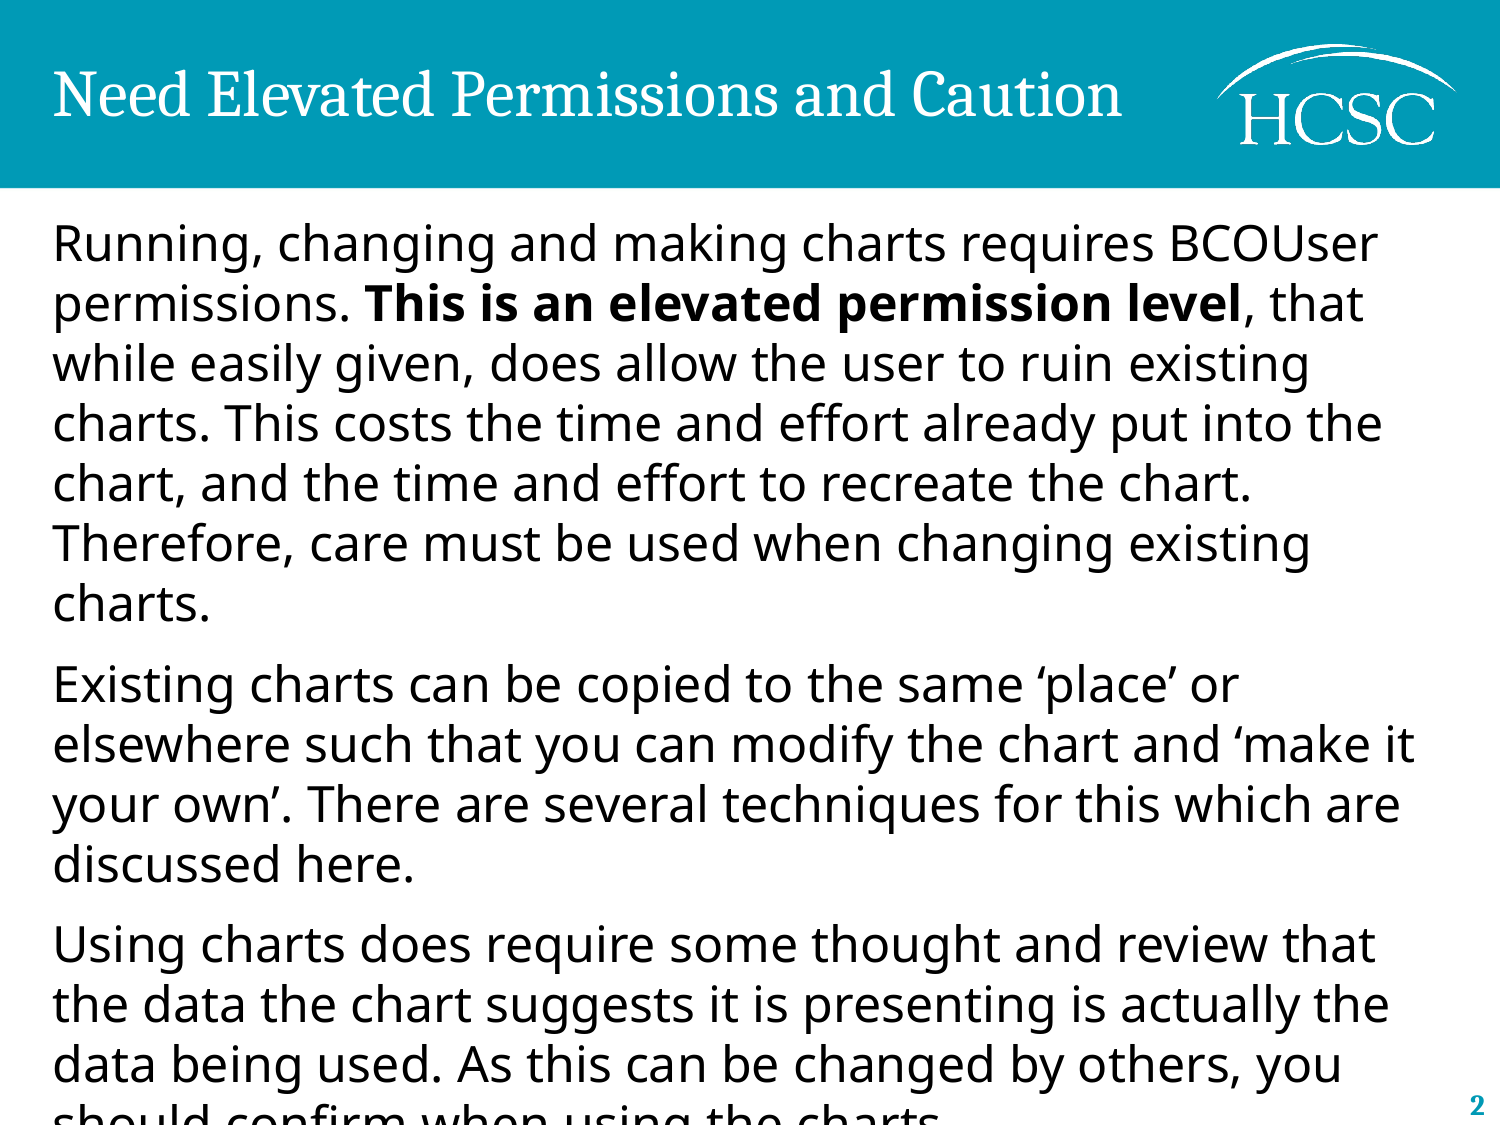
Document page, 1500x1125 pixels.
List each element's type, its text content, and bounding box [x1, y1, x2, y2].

picture [0, 0, 1500, 656]
list Running, changing and making charts requires BCOUser permissions. This is an elevated permission level, that while easily given, does allow the user to ruin existing charts. This costs the time and effort already put into the chart, and the time and effort to recreate the chart. Therefore, care must be used when changing existing charts. Existing charts can be copied to the same ‘place’ or elsewhere such that you can modify the chart and ‘make it your own’. There are several techniques for this which are discussed here. Using charts does require some thought and review that the data the chart suggests it is presenting is actually the data being used. As this can be changed by others, you should confirm when using the charts. [37, 204, 1450, 1063]
title Need Elevated Permissions and Caution [37, 0, 1278, 181]
